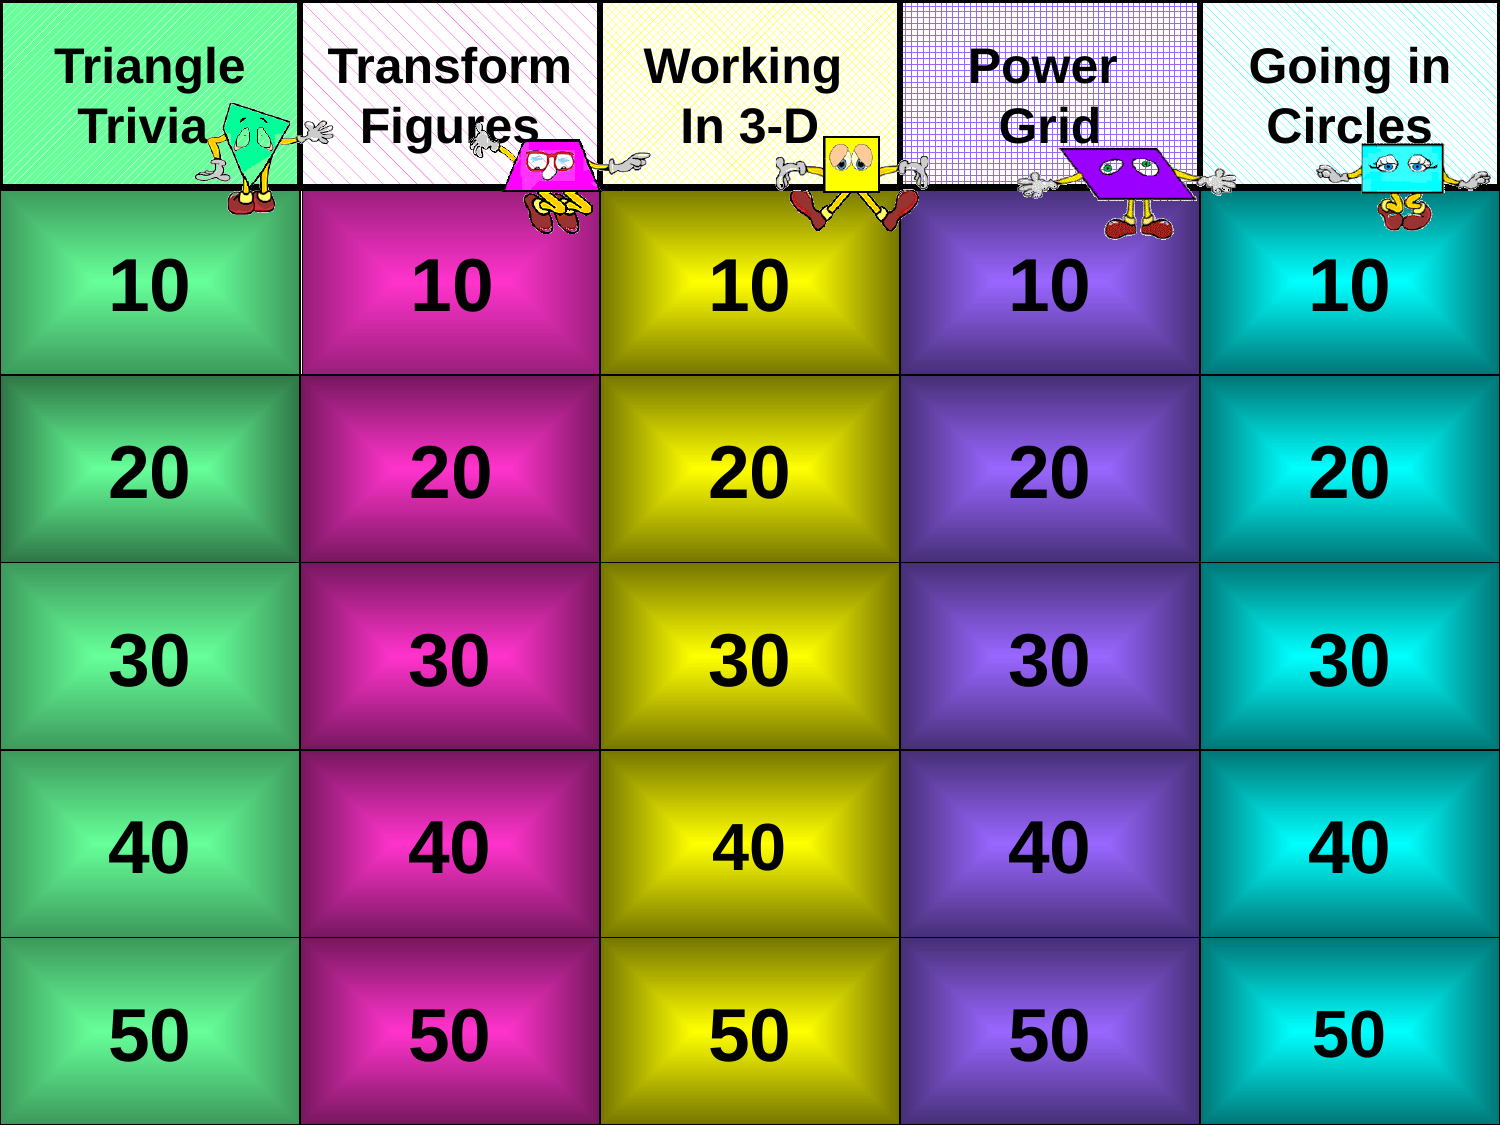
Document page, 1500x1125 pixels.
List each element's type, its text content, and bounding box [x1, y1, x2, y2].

text_box 10 [599, 188, 899, 375]
text_box 20 [899, 375, 1199, 562]
text_box 30 [1199, 562, 1500, 750]
text_box 20 [0, 376, 299, 562]
text_box 30 [599, 562, 899, 750]
text_box 40 [1199, 750, 1500, 937]
text_box 30 [299, 562, 599, 750]
text_box 50 [1199, 937, 1500, 1125]
text_box 50 [0, 937, 299, 1125]
text_box 50 [599, 937, 899, 1125]
picture [757, 94, 935, 235]
text_box Power Grid [899, 0, 1199, 188]
text_box 40 [0, 750, 299, 937]
text_box 20 [299, 375, 599, 562]
picture [462, 120, 653, 247]
text_box 50 [299, 937, 599, 1125]
text_box 40 [299, 750, 599, 937]
picture [1013, 125, 1236, 244]
picture [191, 97, 339, 221]
text_box Transform Figures [299, 0, 599, 188]
text_box 20 [1199, 375, 1500, 562]
text_box 10 [1199, 188, 1500, 375]
picture [1314, 130, 1496, 235]
text_box 10 [899, 188, 1199, 375]
text_box 30 [899, 562, 1199, 750]
text_box 10 [0, 188, 300, 376]
text_box Going in Circles [1199, 0, 1500, 188]
text_box 40 [599, 750, 899, 937]
text_box 10 [302, 188, 599, 375]
text_box 40 [899, 750, 1199, 937]
text_box 30 [0, 562, 299, 750]
text_box Working In 3-D [599, 0, 899, 188]
text_box 20 [599, 375, 899, 562]
text_box 50 [899, 937, 1199, 1125]
text_box Triangle Trivia [0, 0, 299, 188]
